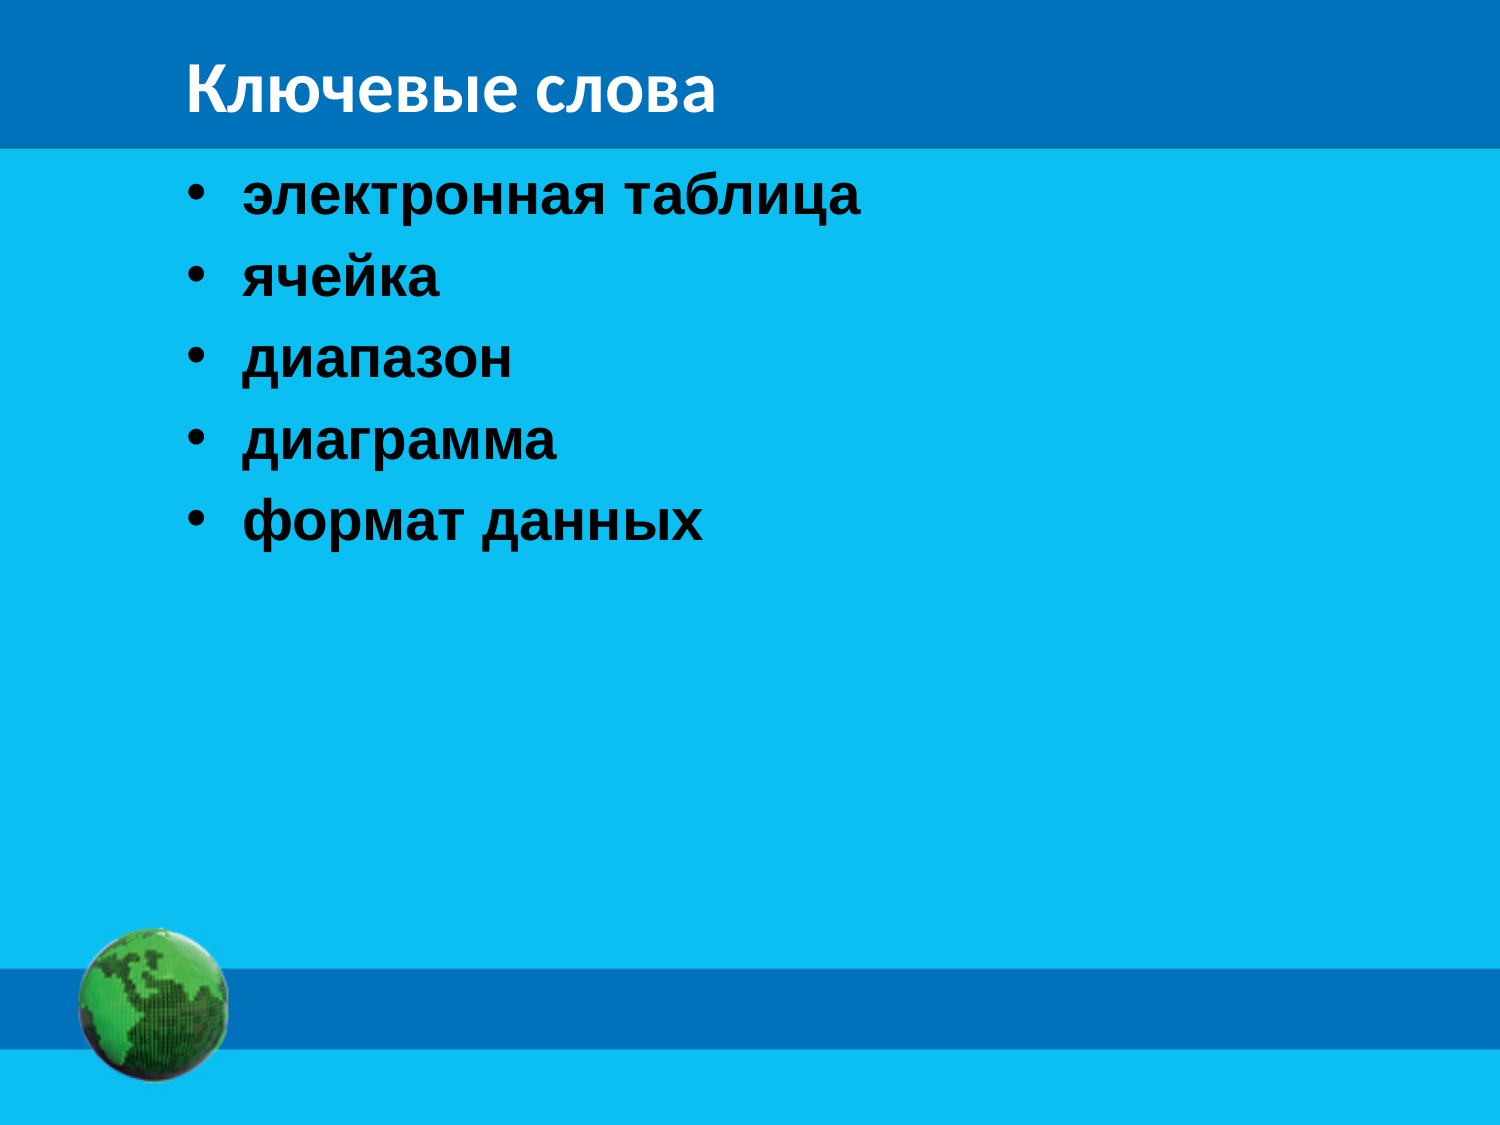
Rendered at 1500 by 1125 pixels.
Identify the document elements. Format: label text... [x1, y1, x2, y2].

title Ключевые слова [170, 30, 1426, 136]
picture [0, 0, 1500, 148]
list электронная таблица ячейка диапазон диаграмма формат данных [170, 148, 1426, 982]
picture [0, 928, 1500, 1083]
